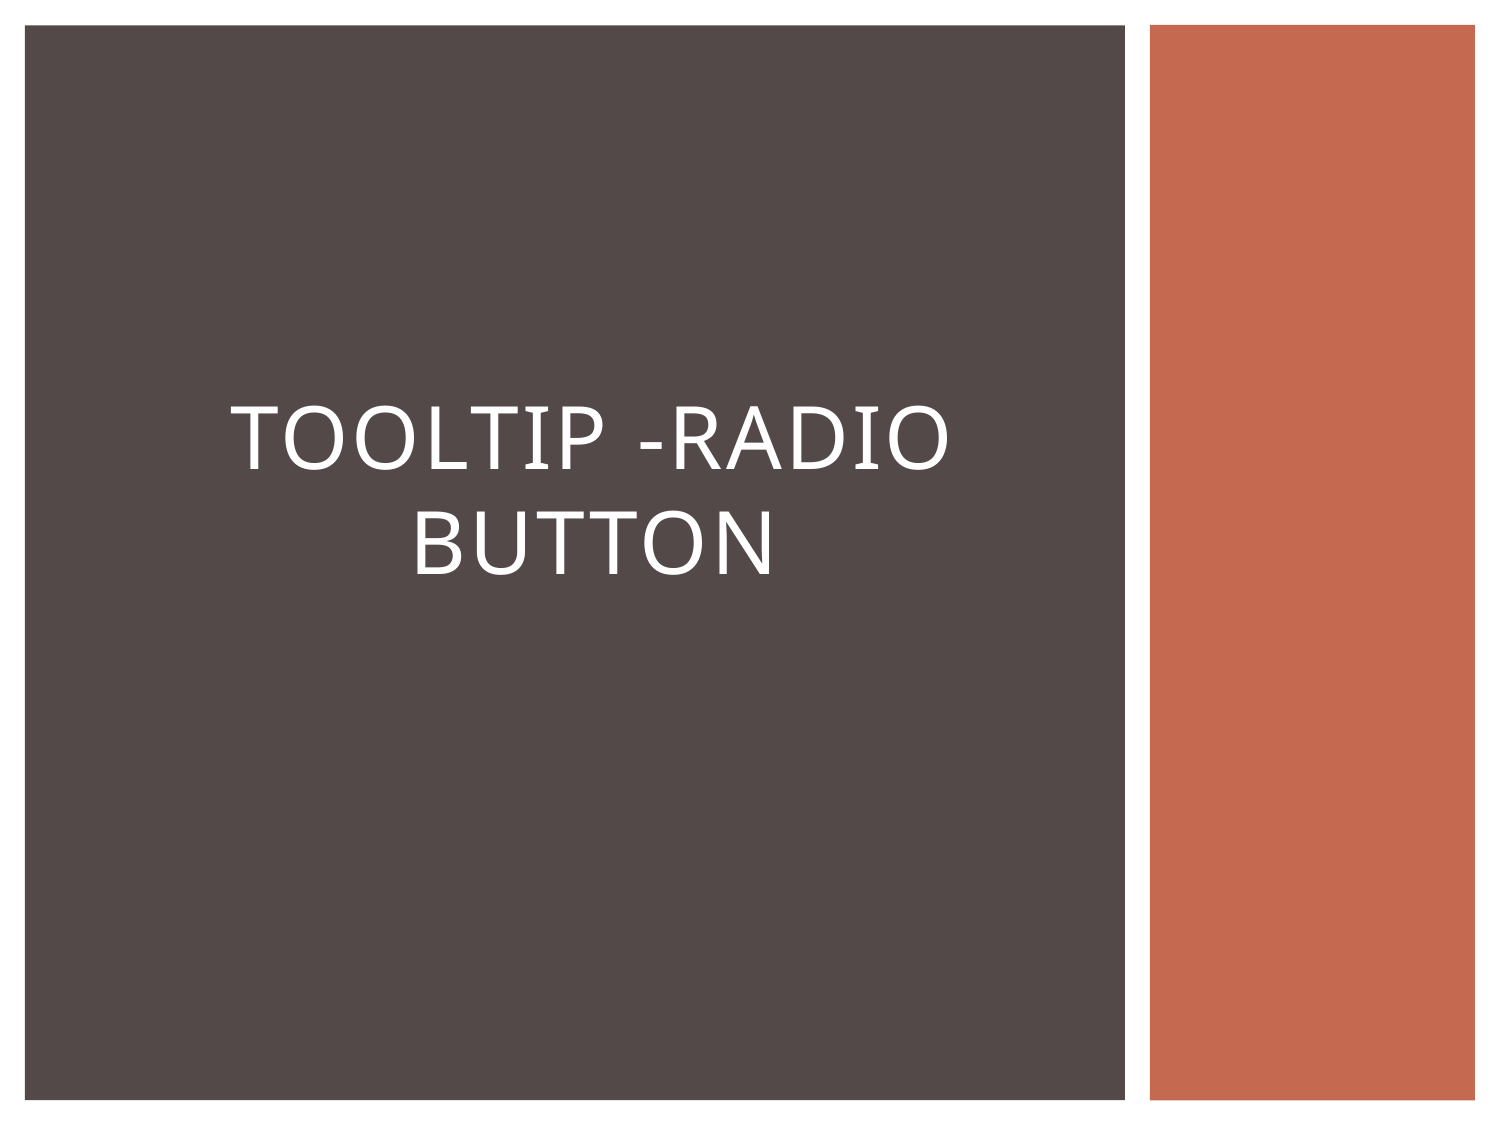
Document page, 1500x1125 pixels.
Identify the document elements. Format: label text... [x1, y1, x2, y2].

title tooltip -Radio Button [75, 336, 1113, 637]
